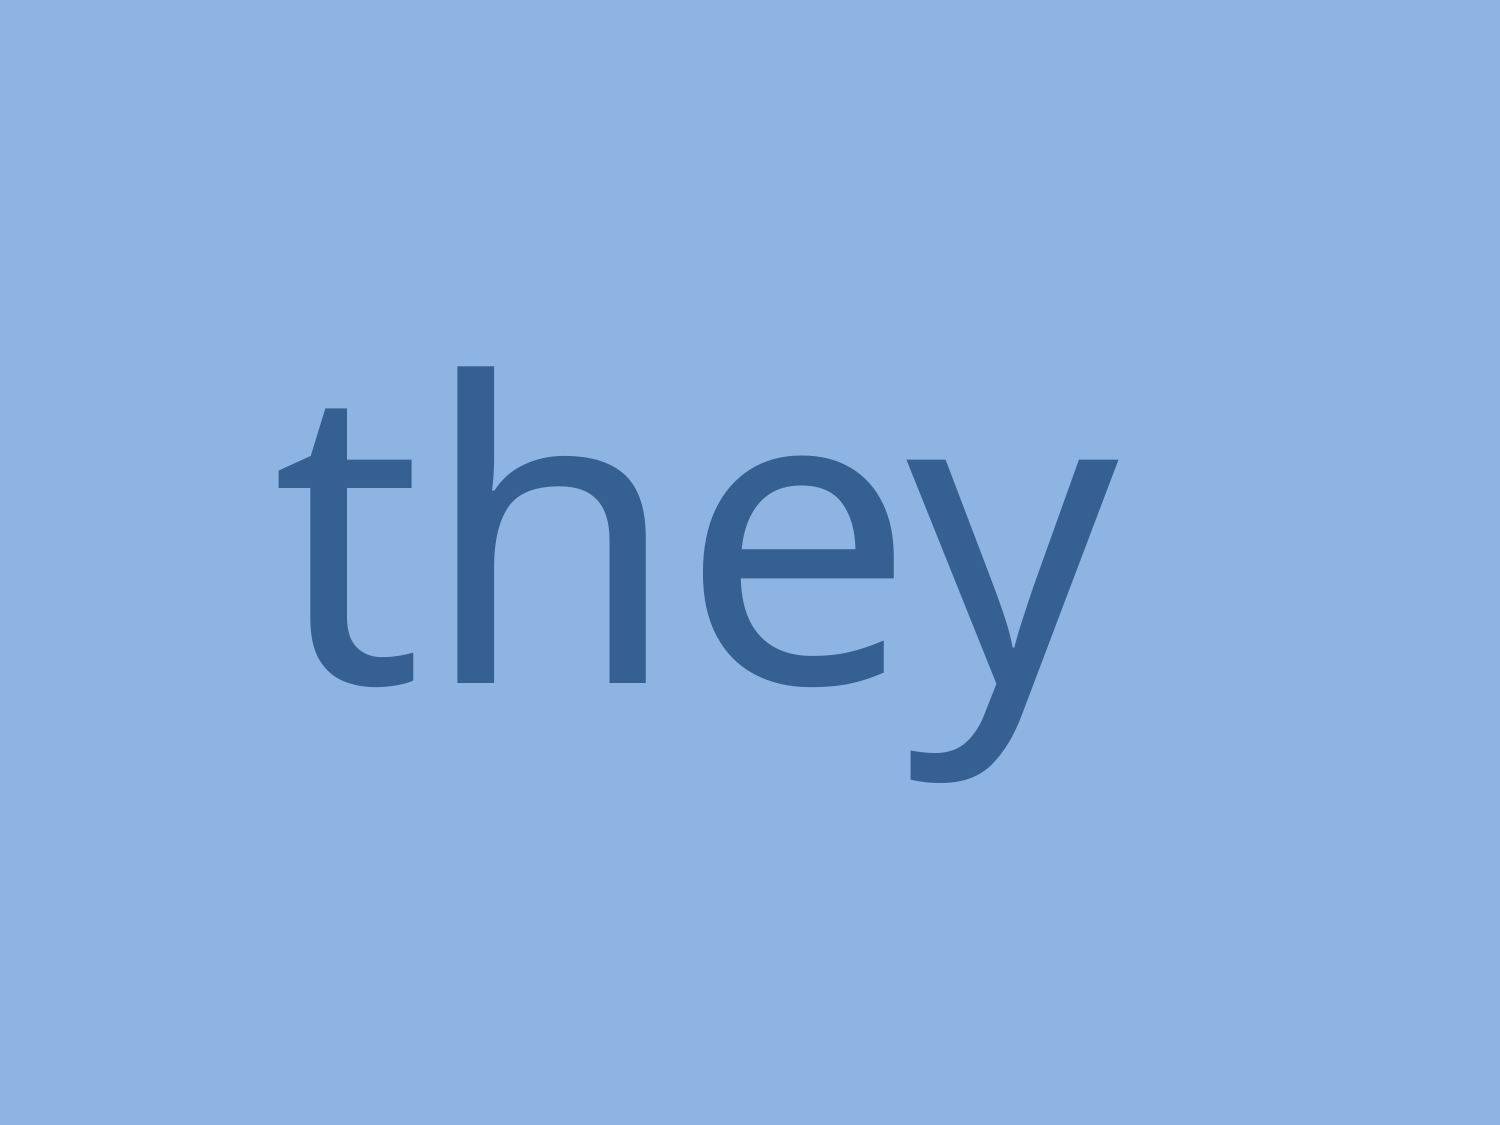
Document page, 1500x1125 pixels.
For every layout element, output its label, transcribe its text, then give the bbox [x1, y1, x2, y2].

text_box they [41, 259, 1459, 775]
